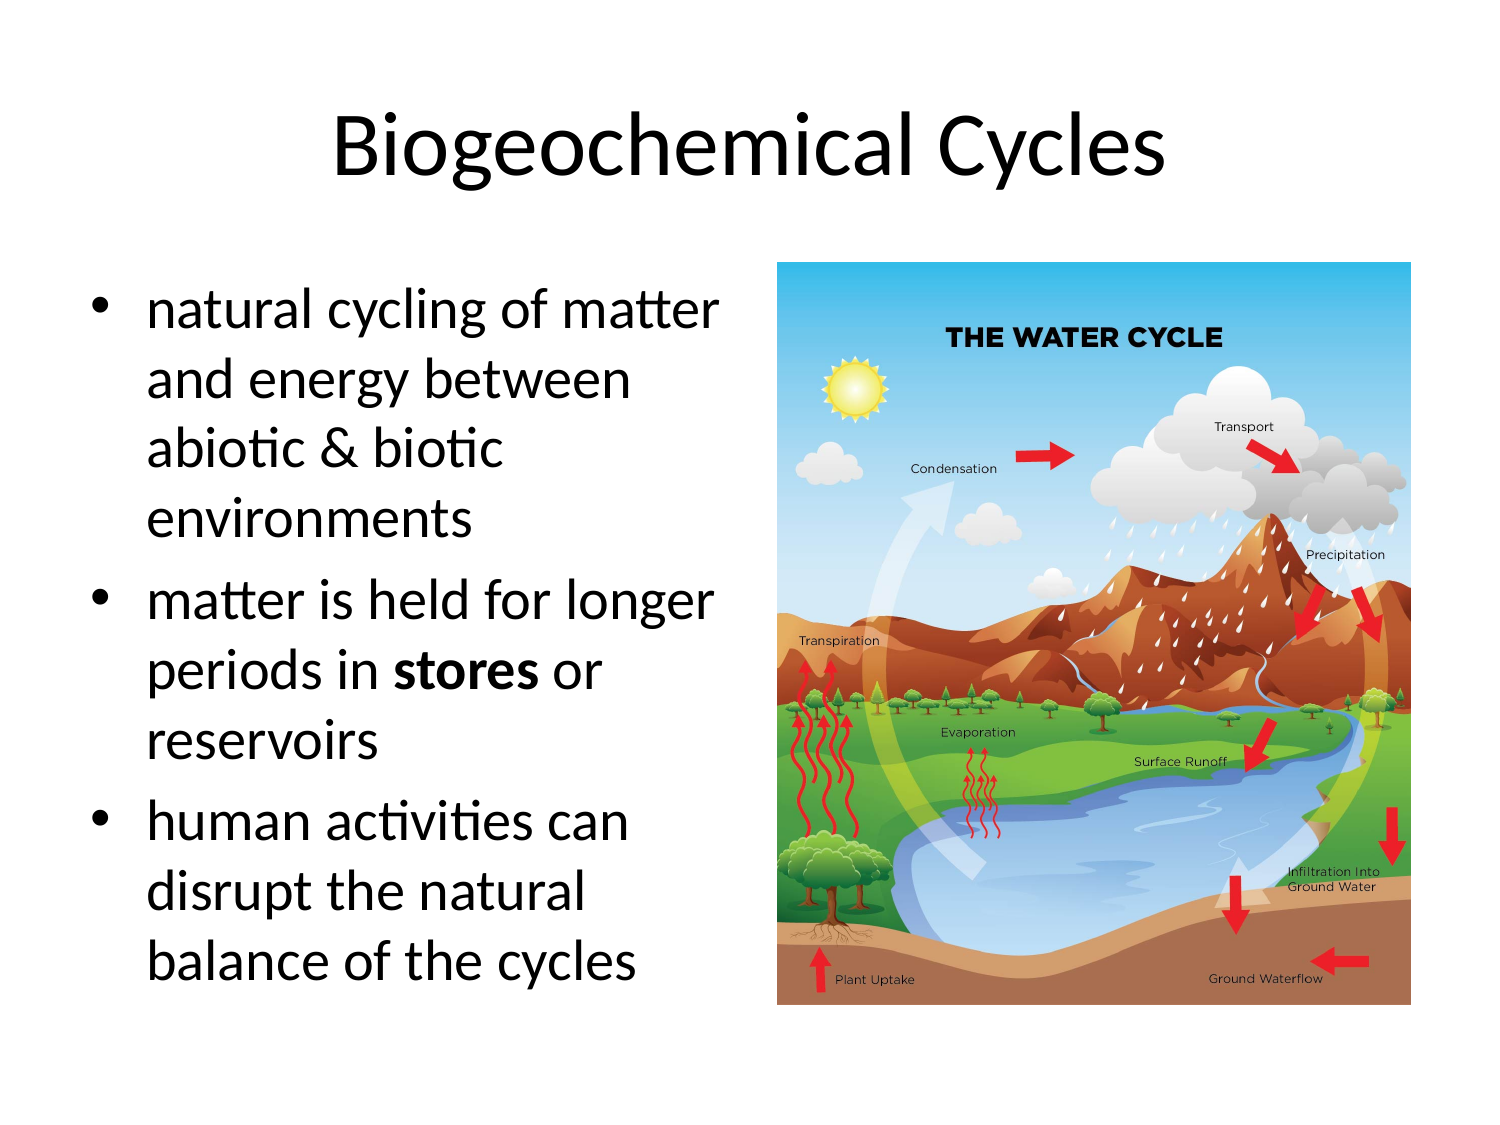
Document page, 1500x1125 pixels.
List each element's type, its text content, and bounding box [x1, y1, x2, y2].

title Biogeochemical Cycles [75, 45, 1425, 233]
list natural cycling of matter and energy between abiotic & biotic environments matter is held for longer periods in stores or reservoirs human activities can disrupt the natural balance of the cycles [75, 262, 738, 1005]
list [762, 262, 1426, 1006]
